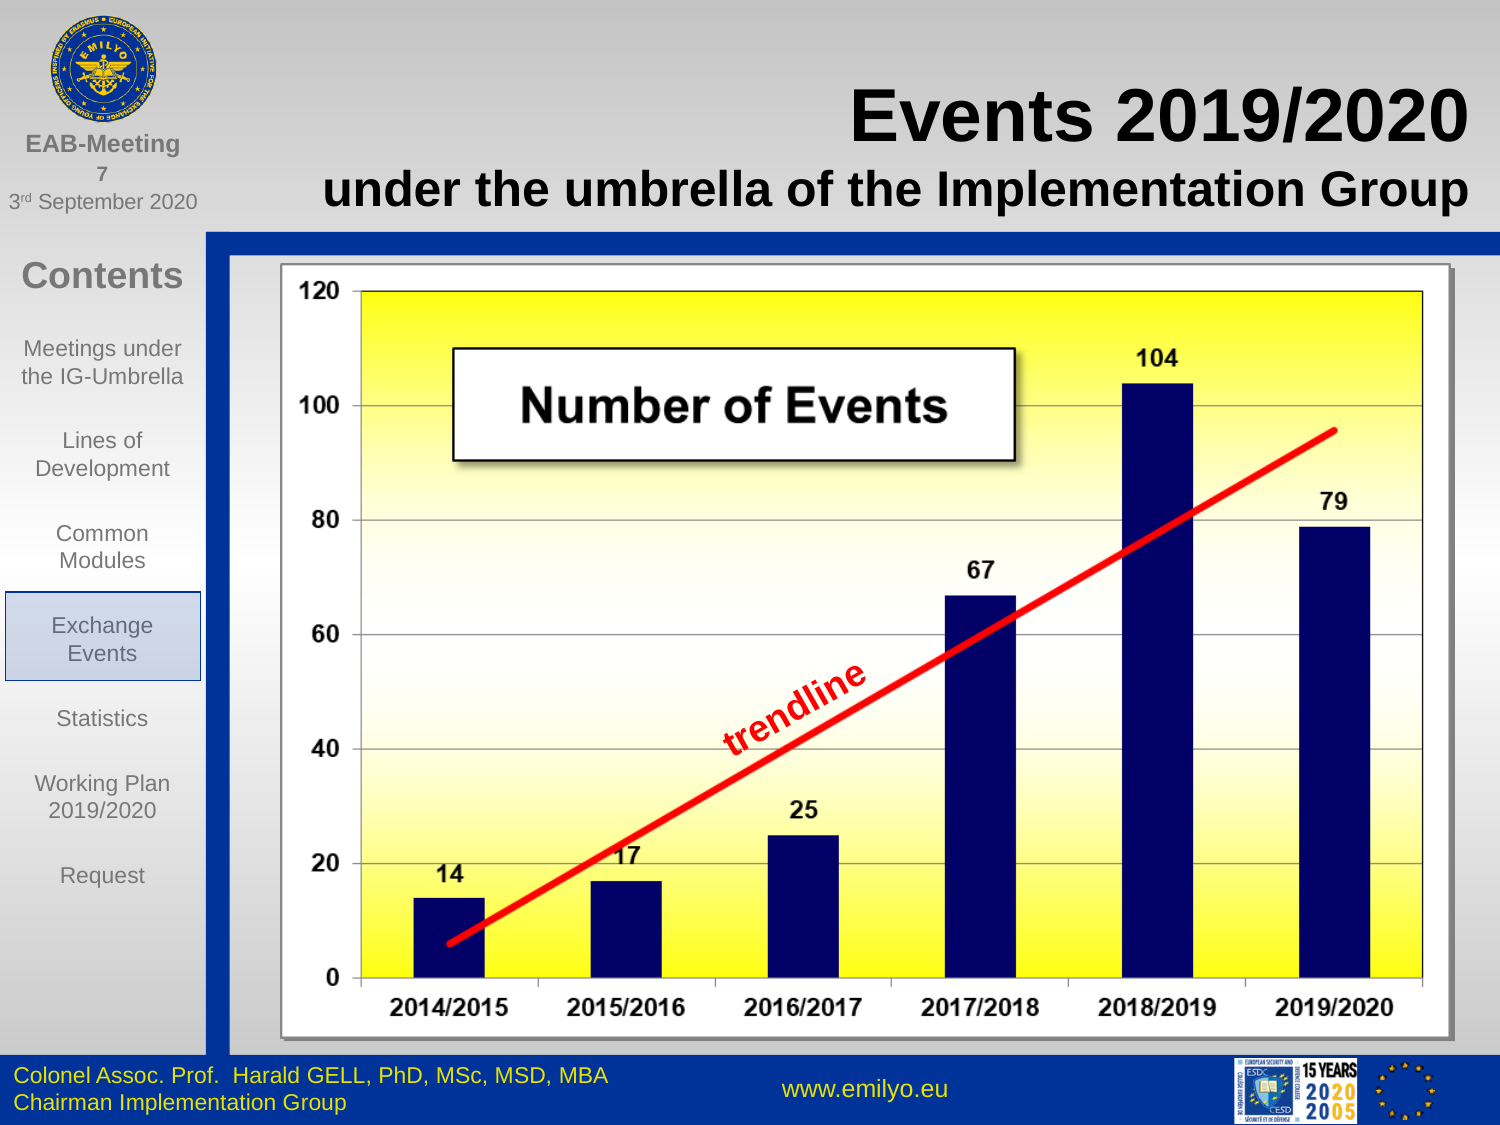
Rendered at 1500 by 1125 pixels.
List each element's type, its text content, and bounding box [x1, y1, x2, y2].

picture [1234, 1058, 1358, 1124]
picture [50, 14, 157, 123]
text_box [5, 591, 201, 681]
picture [1374, 1060, 1435, 1120]
title Events 2019/2020 under the umbrella of the Implementation Group [207, 28, 1471, 217]
picture [280, 263, 1451, 1039]
